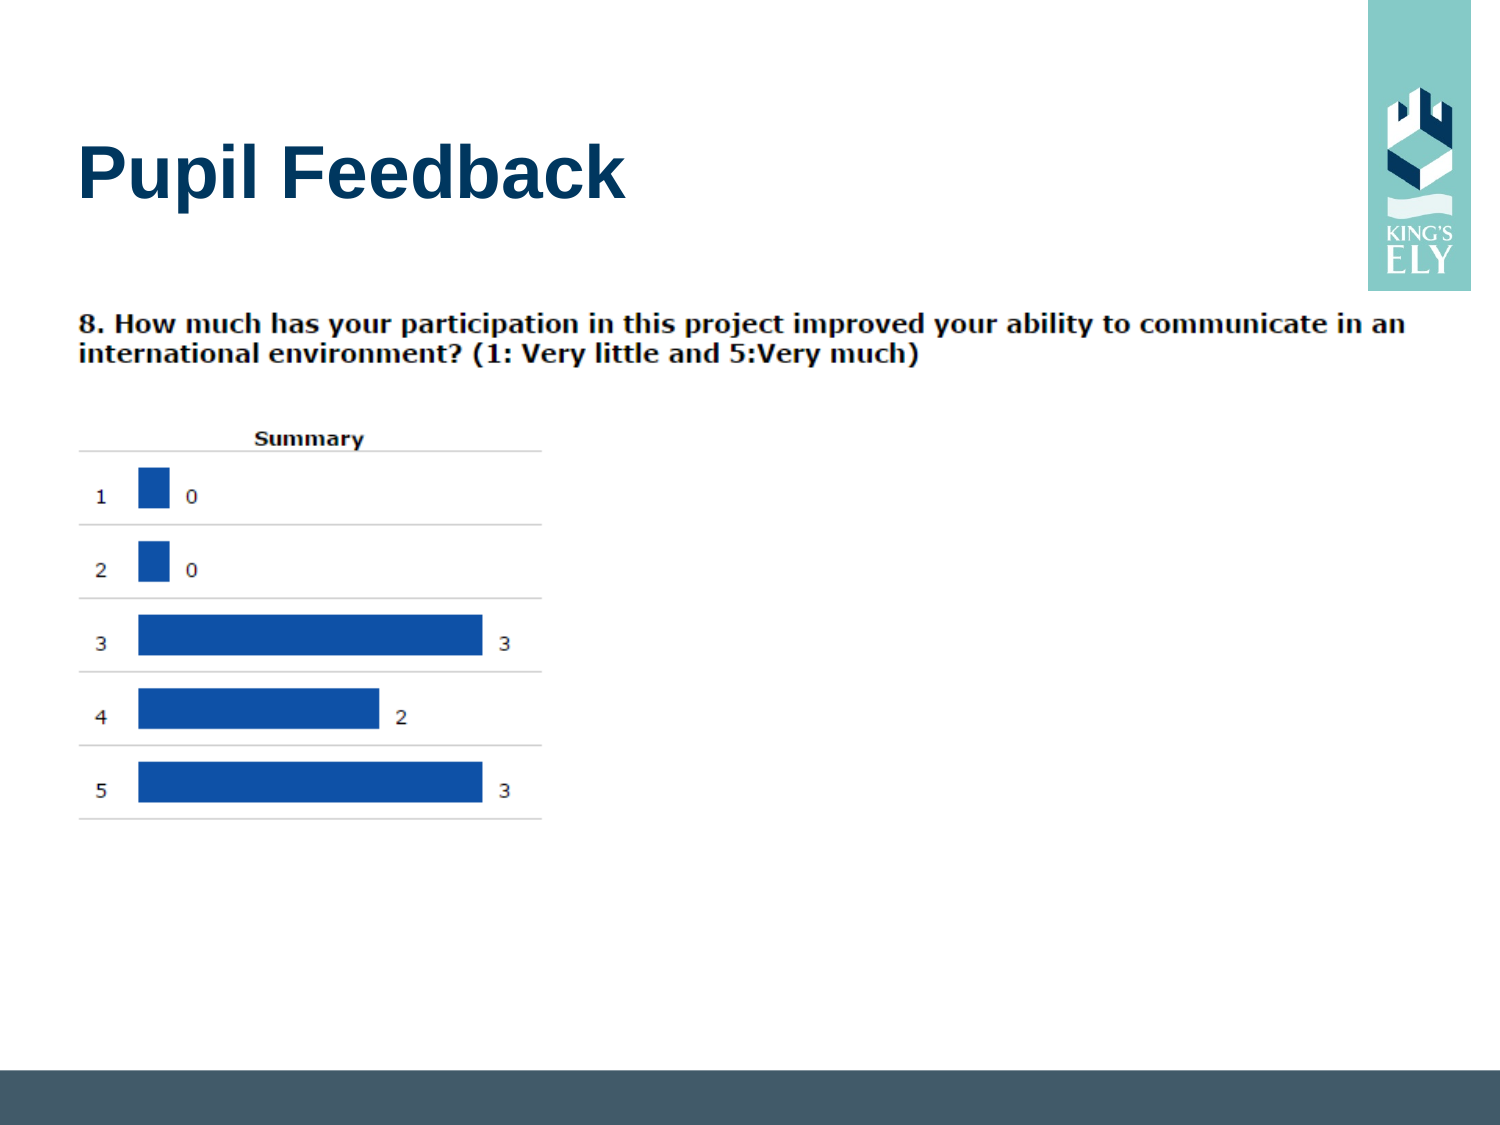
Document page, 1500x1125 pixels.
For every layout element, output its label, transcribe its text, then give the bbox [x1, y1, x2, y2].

picture [62, 302, 1454, 846]
title Pupil Feedback [62, 82, 1329, 256]
picture [1368, 0, 1471, 291]
